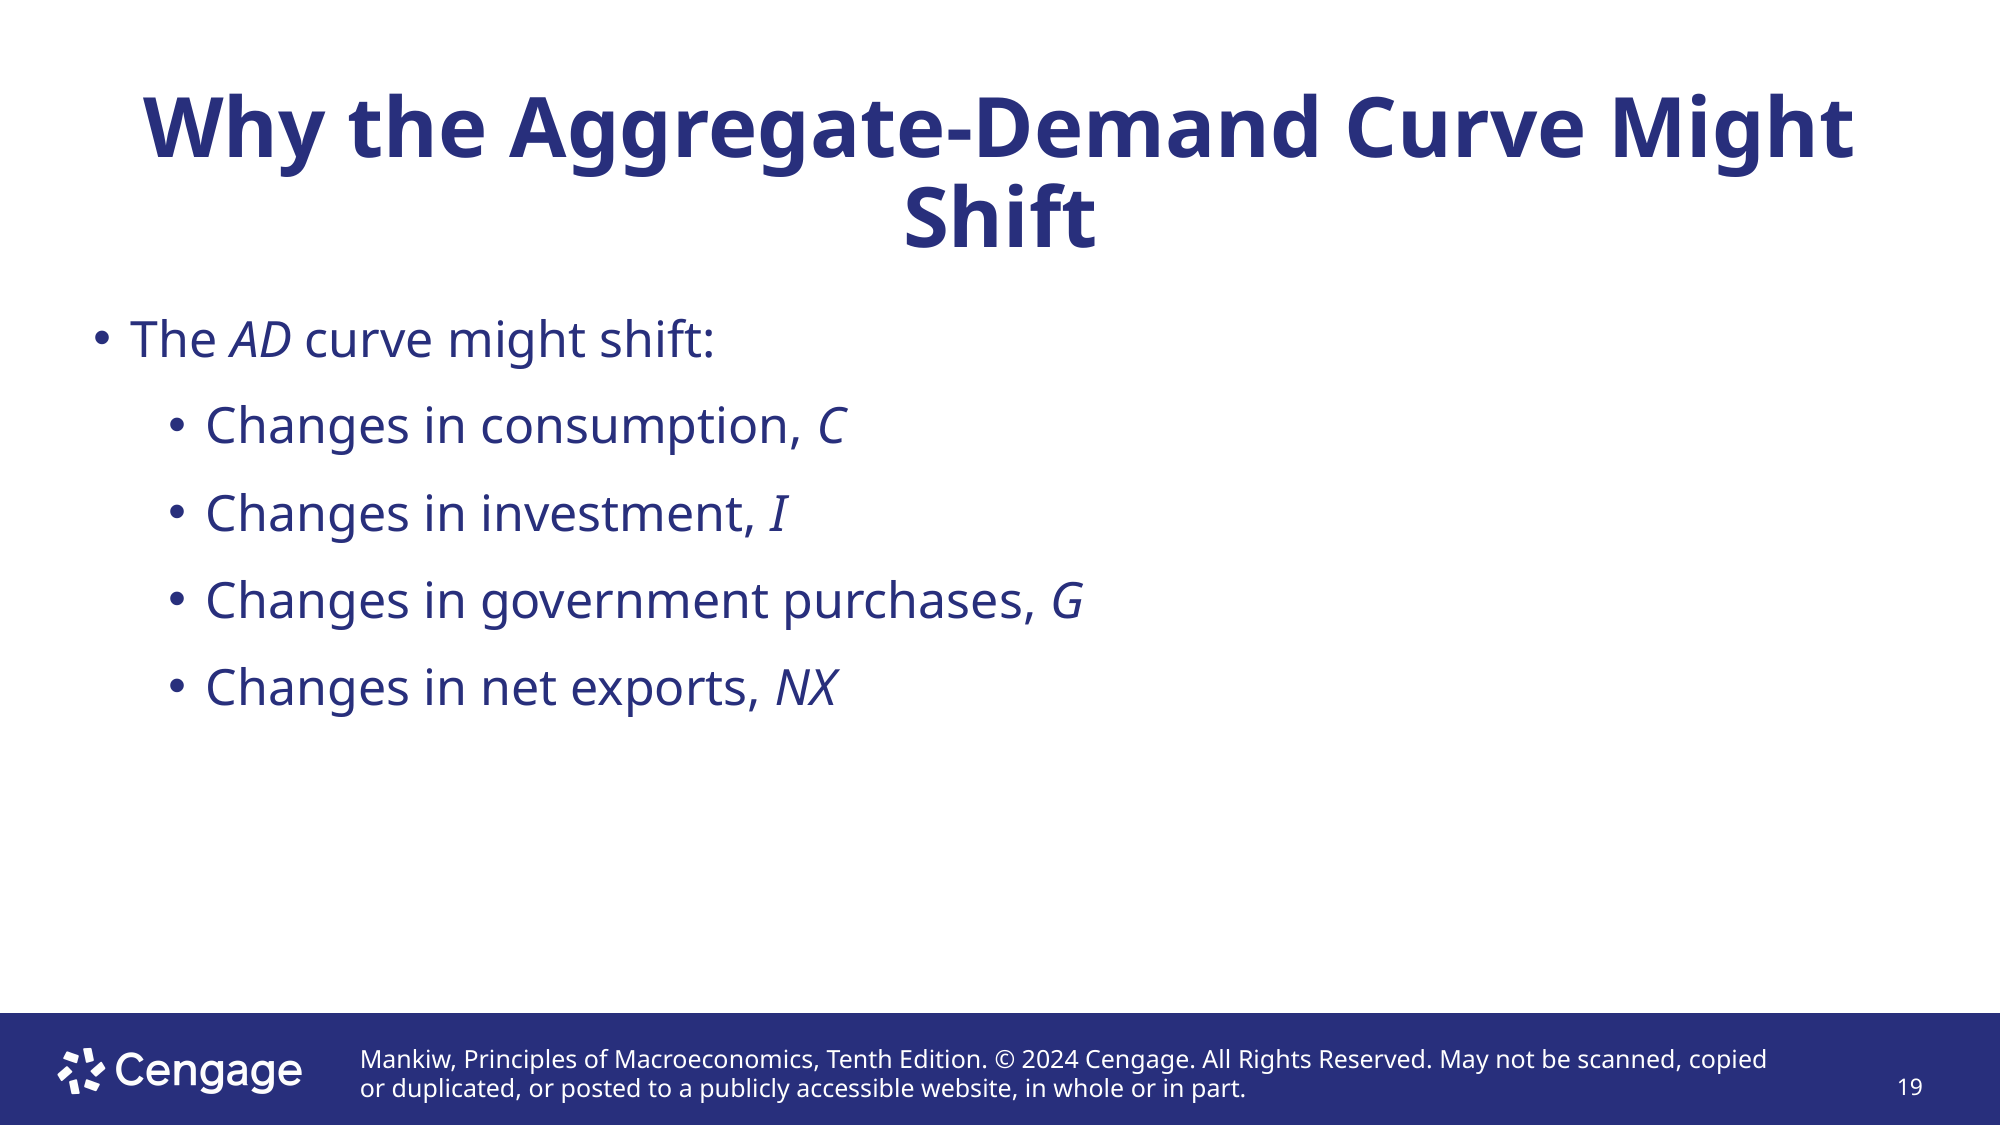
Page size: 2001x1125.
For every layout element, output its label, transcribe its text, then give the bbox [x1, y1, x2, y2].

list The AD curve might shift: Changes in consumption, C Changes in investment, I Changes in government purchases, G Changes in net exports, NX [78, 299, 1923, 1014]
picture [30, 1020, 329, 1122]
title Why the Aggregate-Demand Curve Might Shift [78, 77, 1923, 278]
